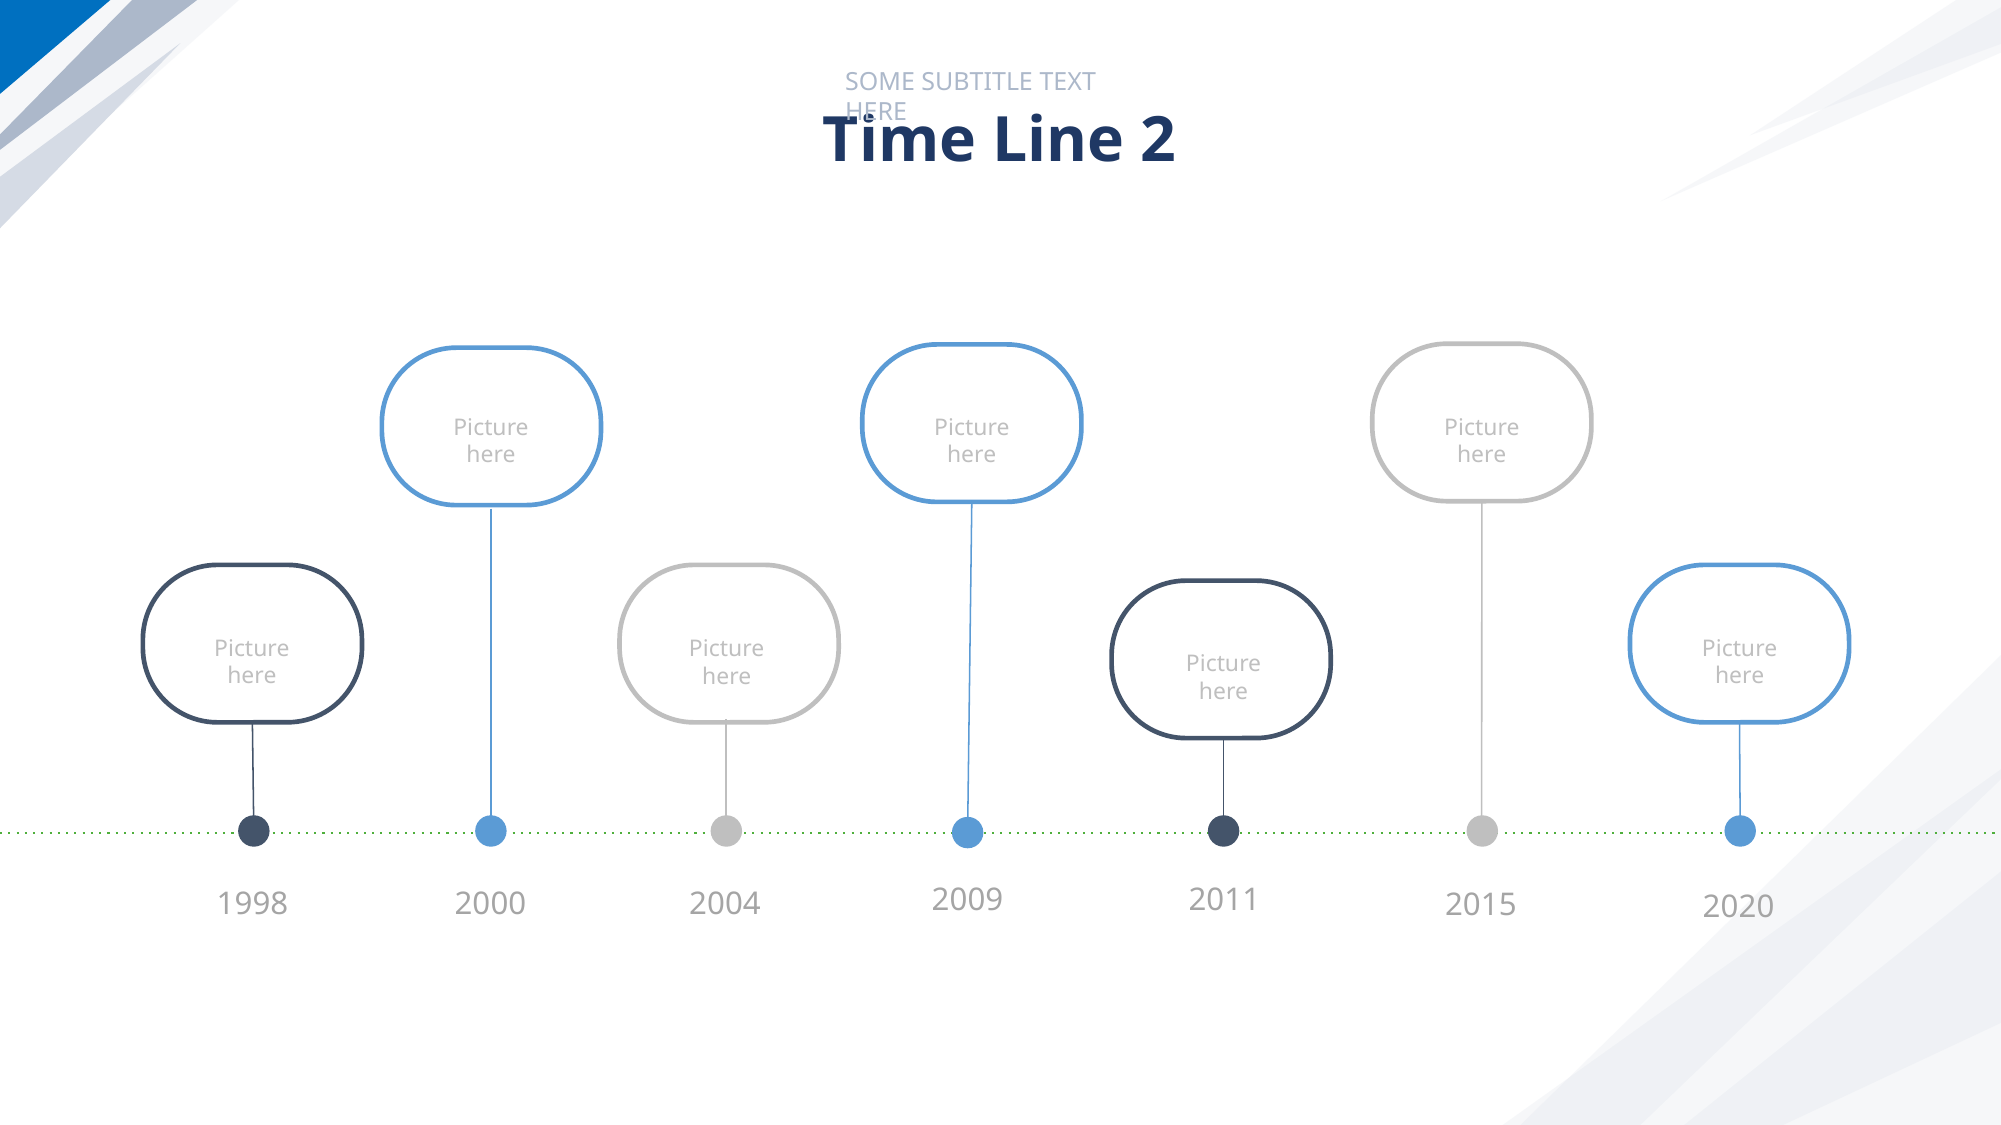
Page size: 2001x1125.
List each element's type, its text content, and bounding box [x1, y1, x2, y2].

text_box 2011 [1138, 855, 1311, 921]
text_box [142, 564, 363, 847]
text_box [861, 344, 1082, 849]
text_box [1629, 564, 1850, 847]
text_box 2000 [404, 854, 577, 925]
text_box 2004 [639, 855, 811, 925]
text_box SOME SUBTITLE TEXT HERE [830, 57, 1170, 104]
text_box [1111, 580, 1331, 847]
text_box 2020 [1652, 857, 1825, 928]
text_box 1998 [166, 855, 339, 925]
title Time Line 2 [137, 73, 1863, 210]
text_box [619, 564, 839, 847]
text_box 2015 [1395, 855, 1567, 926]
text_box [1371, 343, 1592, 847]
text_box 2009 [881, 857, 1054, 921]
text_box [381, 347, 602, 847]
